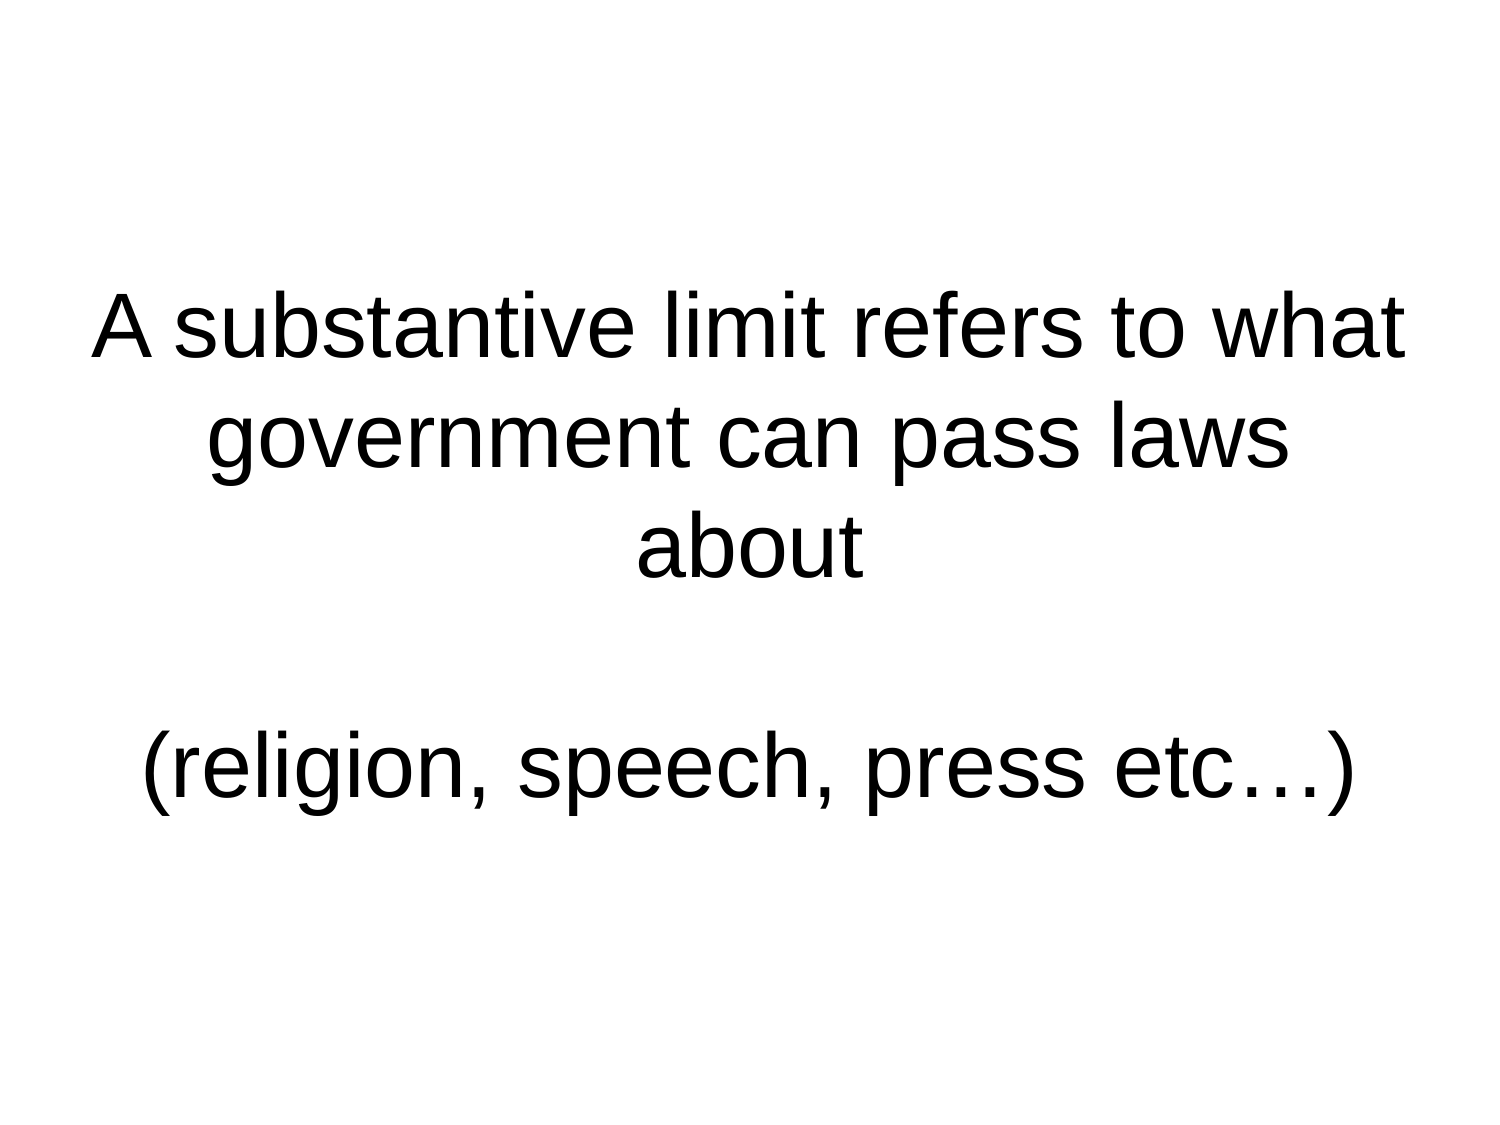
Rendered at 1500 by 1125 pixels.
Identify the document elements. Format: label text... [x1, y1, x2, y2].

title A substantive limit refers to what government can pass laws about (religion, speech, press etc…) [74, 44, 1426, 1038]
